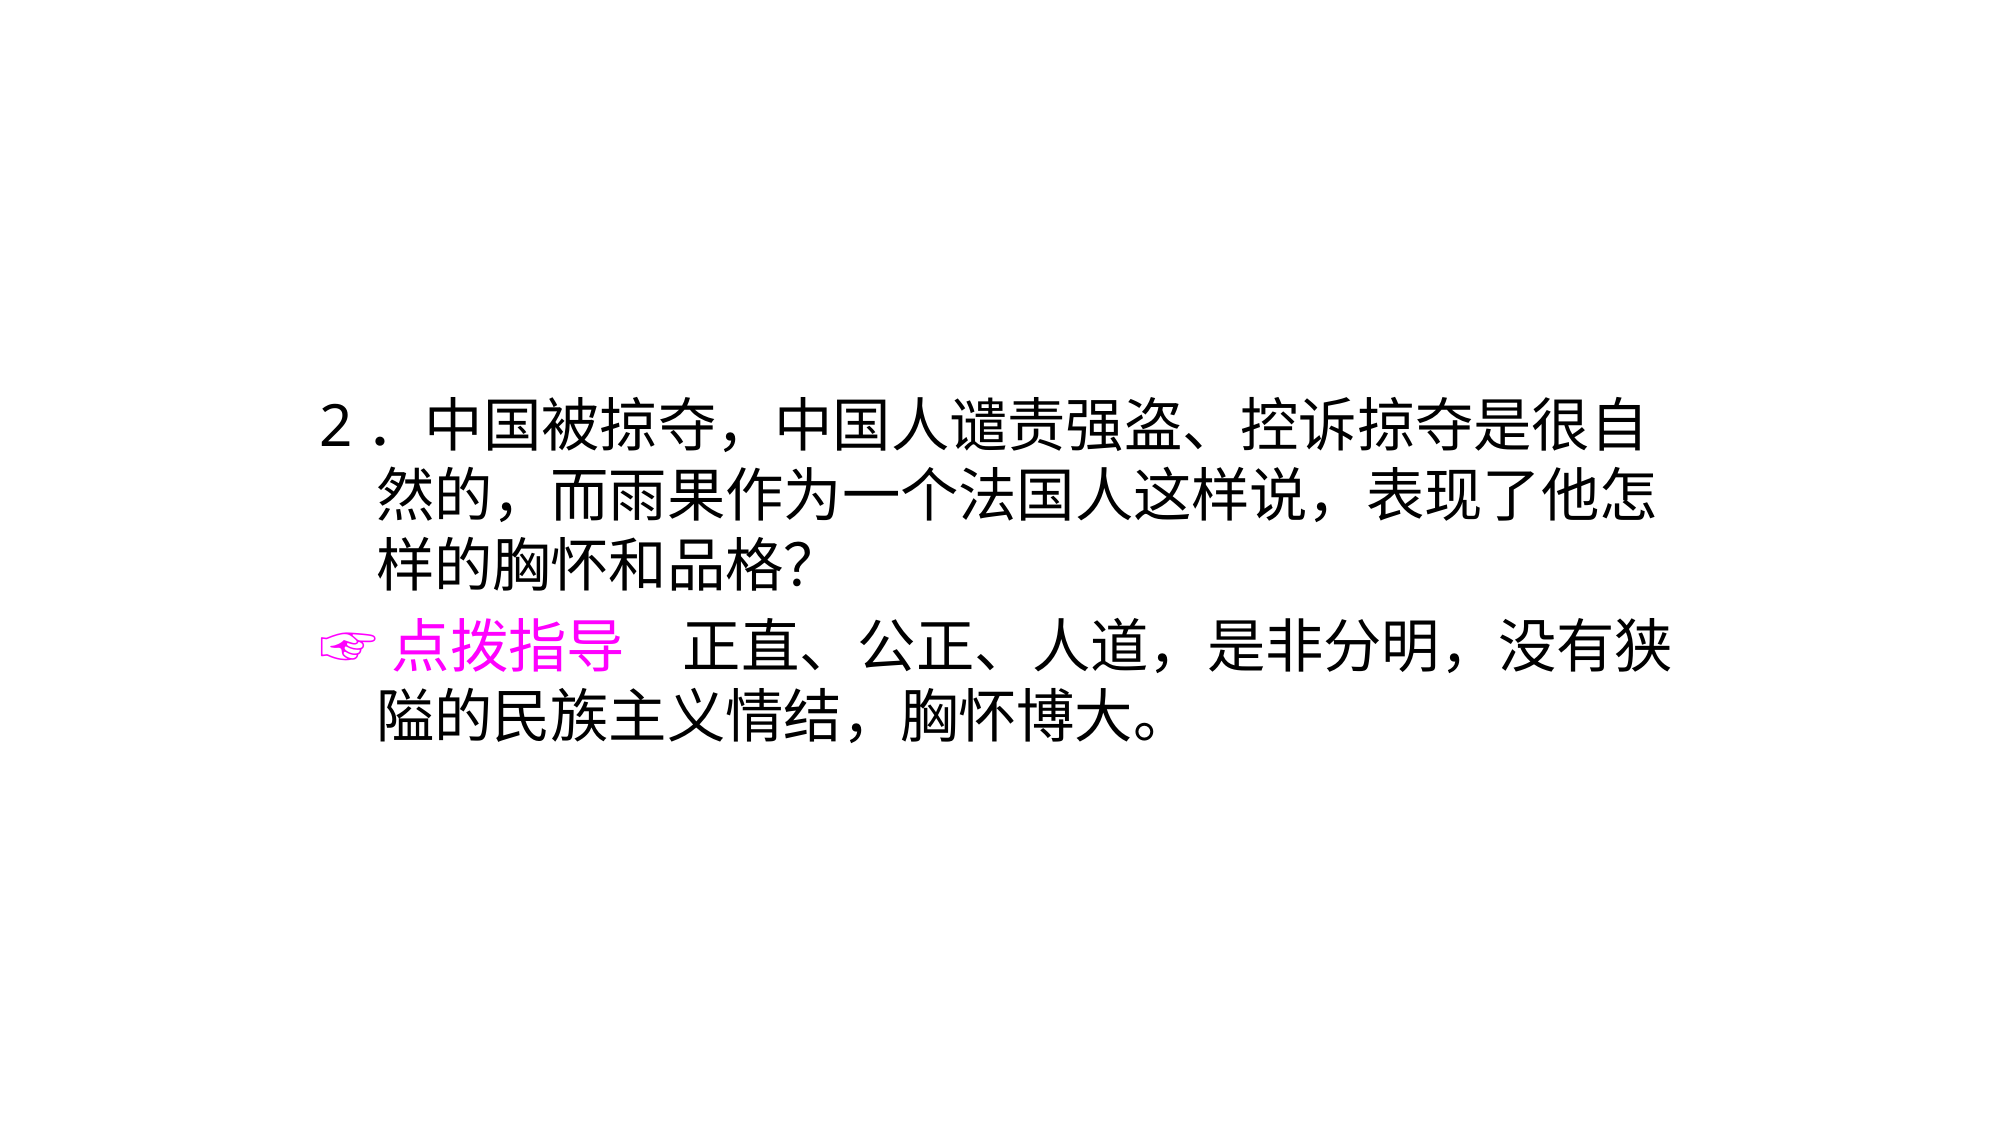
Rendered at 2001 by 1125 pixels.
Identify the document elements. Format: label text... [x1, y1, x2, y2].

list 2．中国被掠夺，中国人谴责强盗、控诉掠夺是很自然的，而雨果作为一个法国人这样说，表现了他怎样的胸怀和品格？ ☞点拨指导 正直、公正、人道，是非分明，没有狭隘的民族主义情结，胸怀博大。 [304, 216, 1696, 870]
